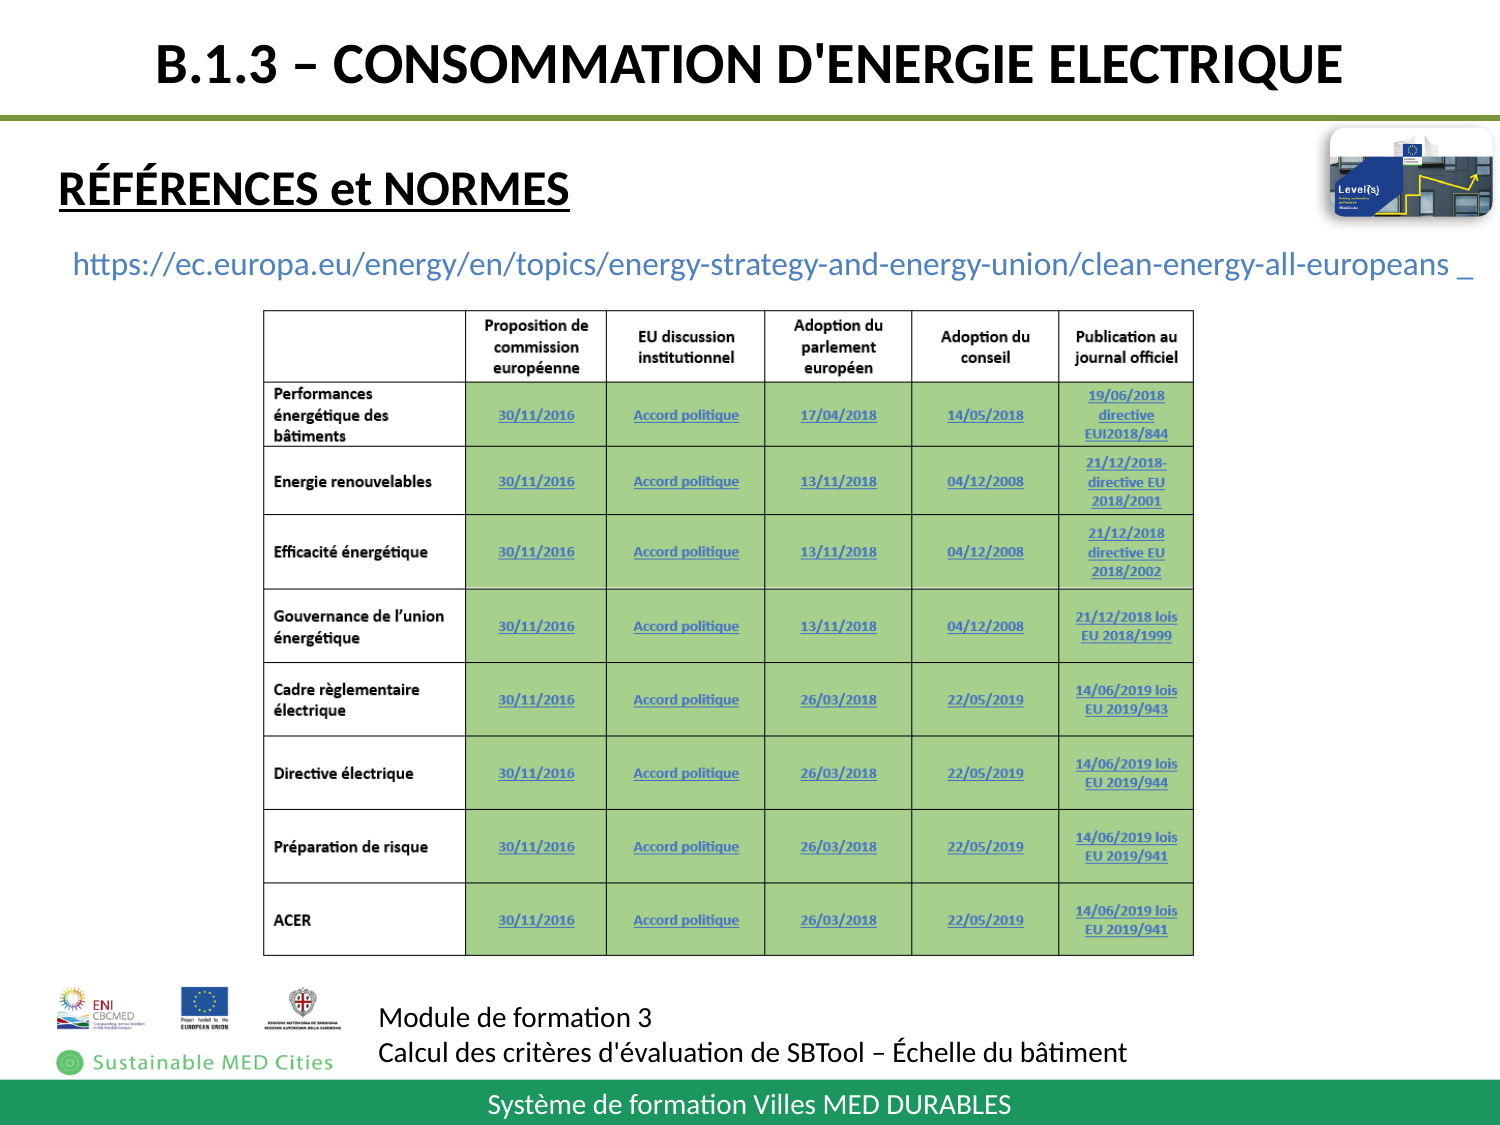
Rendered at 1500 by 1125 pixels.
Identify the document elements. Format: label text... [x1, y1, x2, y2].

picture [1329, 127, 1493, 217]
text_box RÉFÉRENCES et NORMES [43, 147, 1331, 235]
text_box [0, 972, 1500, 1125]
text_box https://ec.europa.eu/energy/en/topics/energy-strategy-and-energy-union/clean-energy-all-europeans _ [57, 234, 1500, 330]
picture [257, 304, 1197, 960]
title B.1.3 – CONSOMMATION D'ENERGIE ELECTRIQUE [0, 0, 1500, 121]
